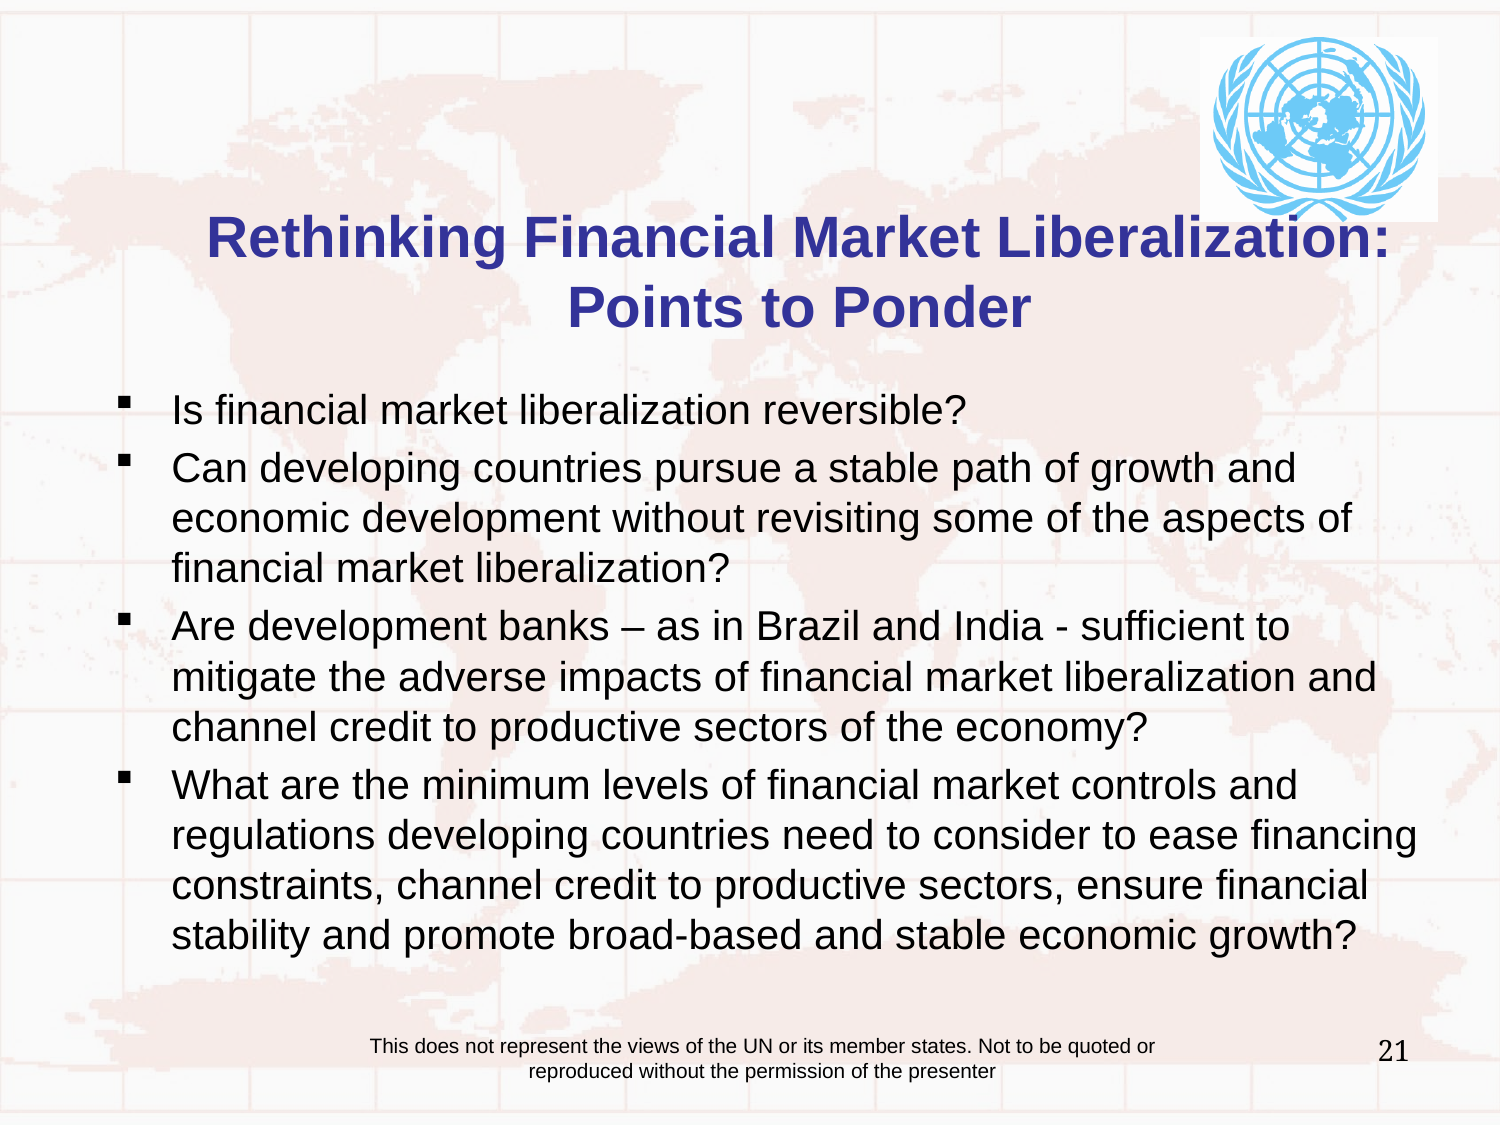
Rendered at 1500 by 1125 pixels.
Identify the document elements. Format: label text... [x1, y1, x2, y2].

picture [1200, 37, 1438, 174]
list Is financial market liberalization reversible? Can developing countries pursue a stable path of growth and economic development without revisiting some of the aspects of financial market liberalization? Are development banks – as in Brazil and India - sufficient to mitigate the adverse impacts of financial market liberalization and channel credit to productive sectors of the economy? What are the minimum levels of financial market controls and regulations developing countries need to consider to ease financing constraints, channel credit to productive sectors, ensure financial stability and promote broad-based and stable economic growth? [99, 375, 1450, 1013]
footer This does not represent the views of the UN or its member states. Not to be quoted or reproduced without the permission of the presenter [312, 1024, 1213, 1104]
title Rethinking Financial Market Liberalization: Points to Ponder [125, 174, 1475, 363]
slide_number 21 [1074, 1024, 1426, 1103]
